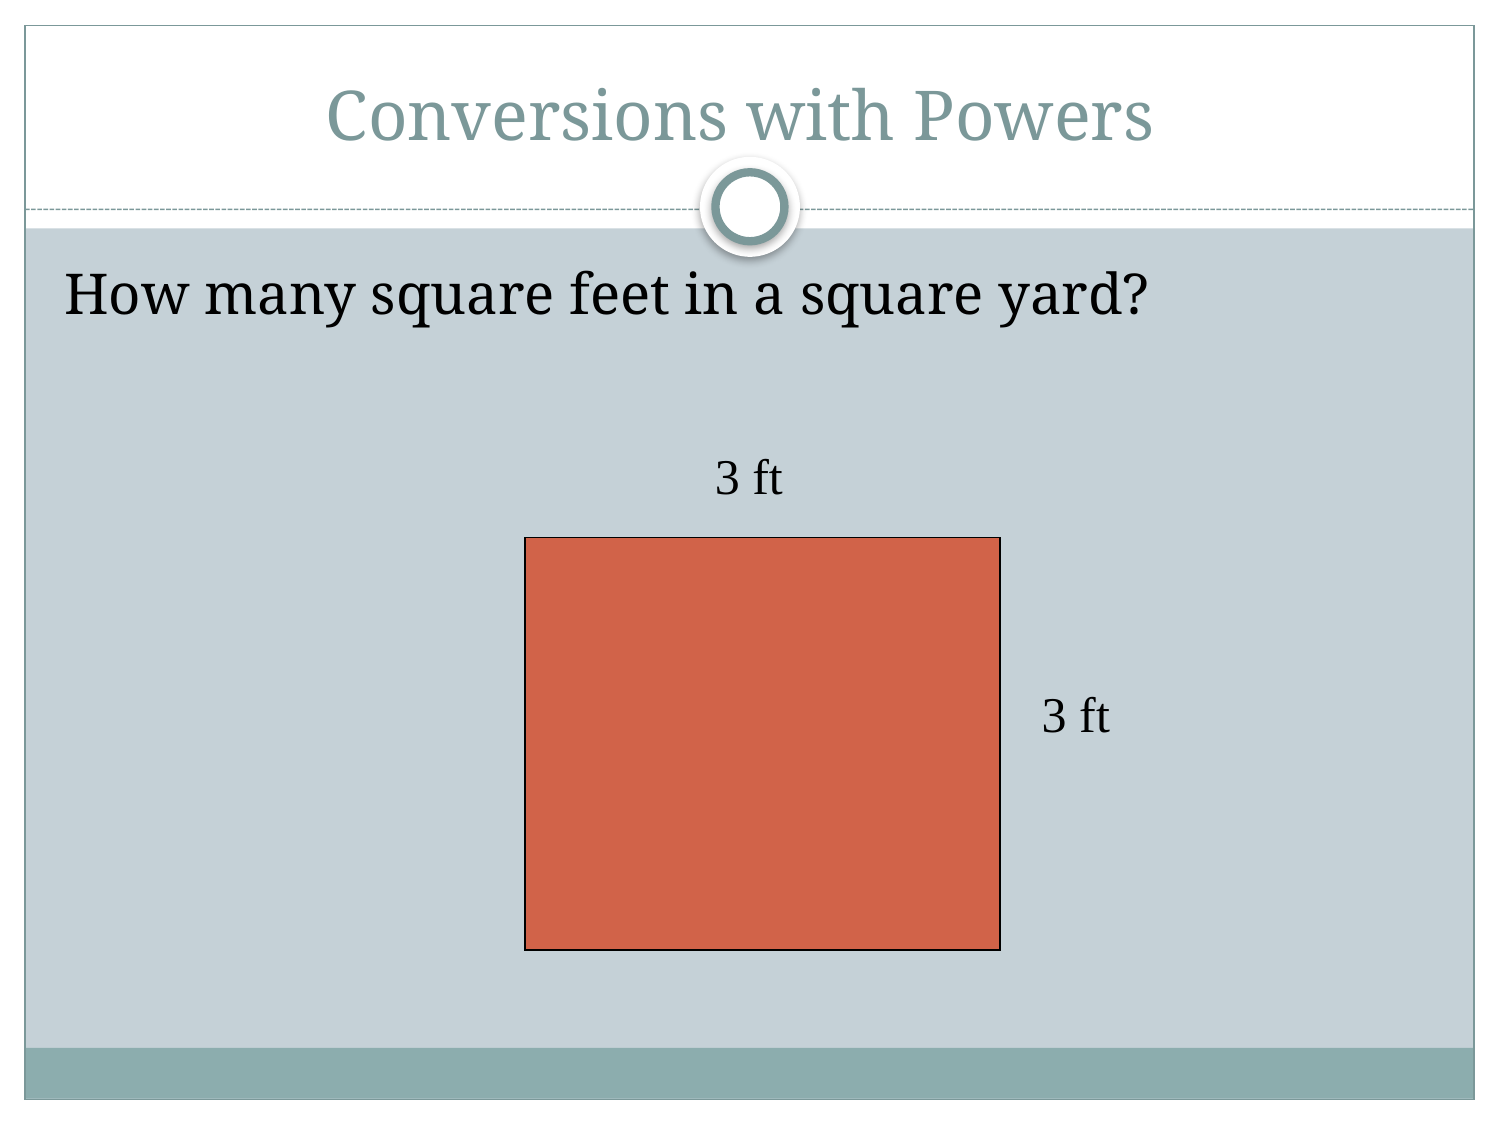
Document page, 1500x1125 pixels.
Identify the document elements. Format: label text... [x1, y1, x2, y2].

text_box 3 ft [699, 437, 813, 513]
title Conversions with Powers [49, 37, 1450, 162]
text_box 3 ft [1026, 674, 1125, 750]
list How many square feet in a square yard? [49, 250, 1445, 1001]
text_box [525, 537, 1000, 950]
